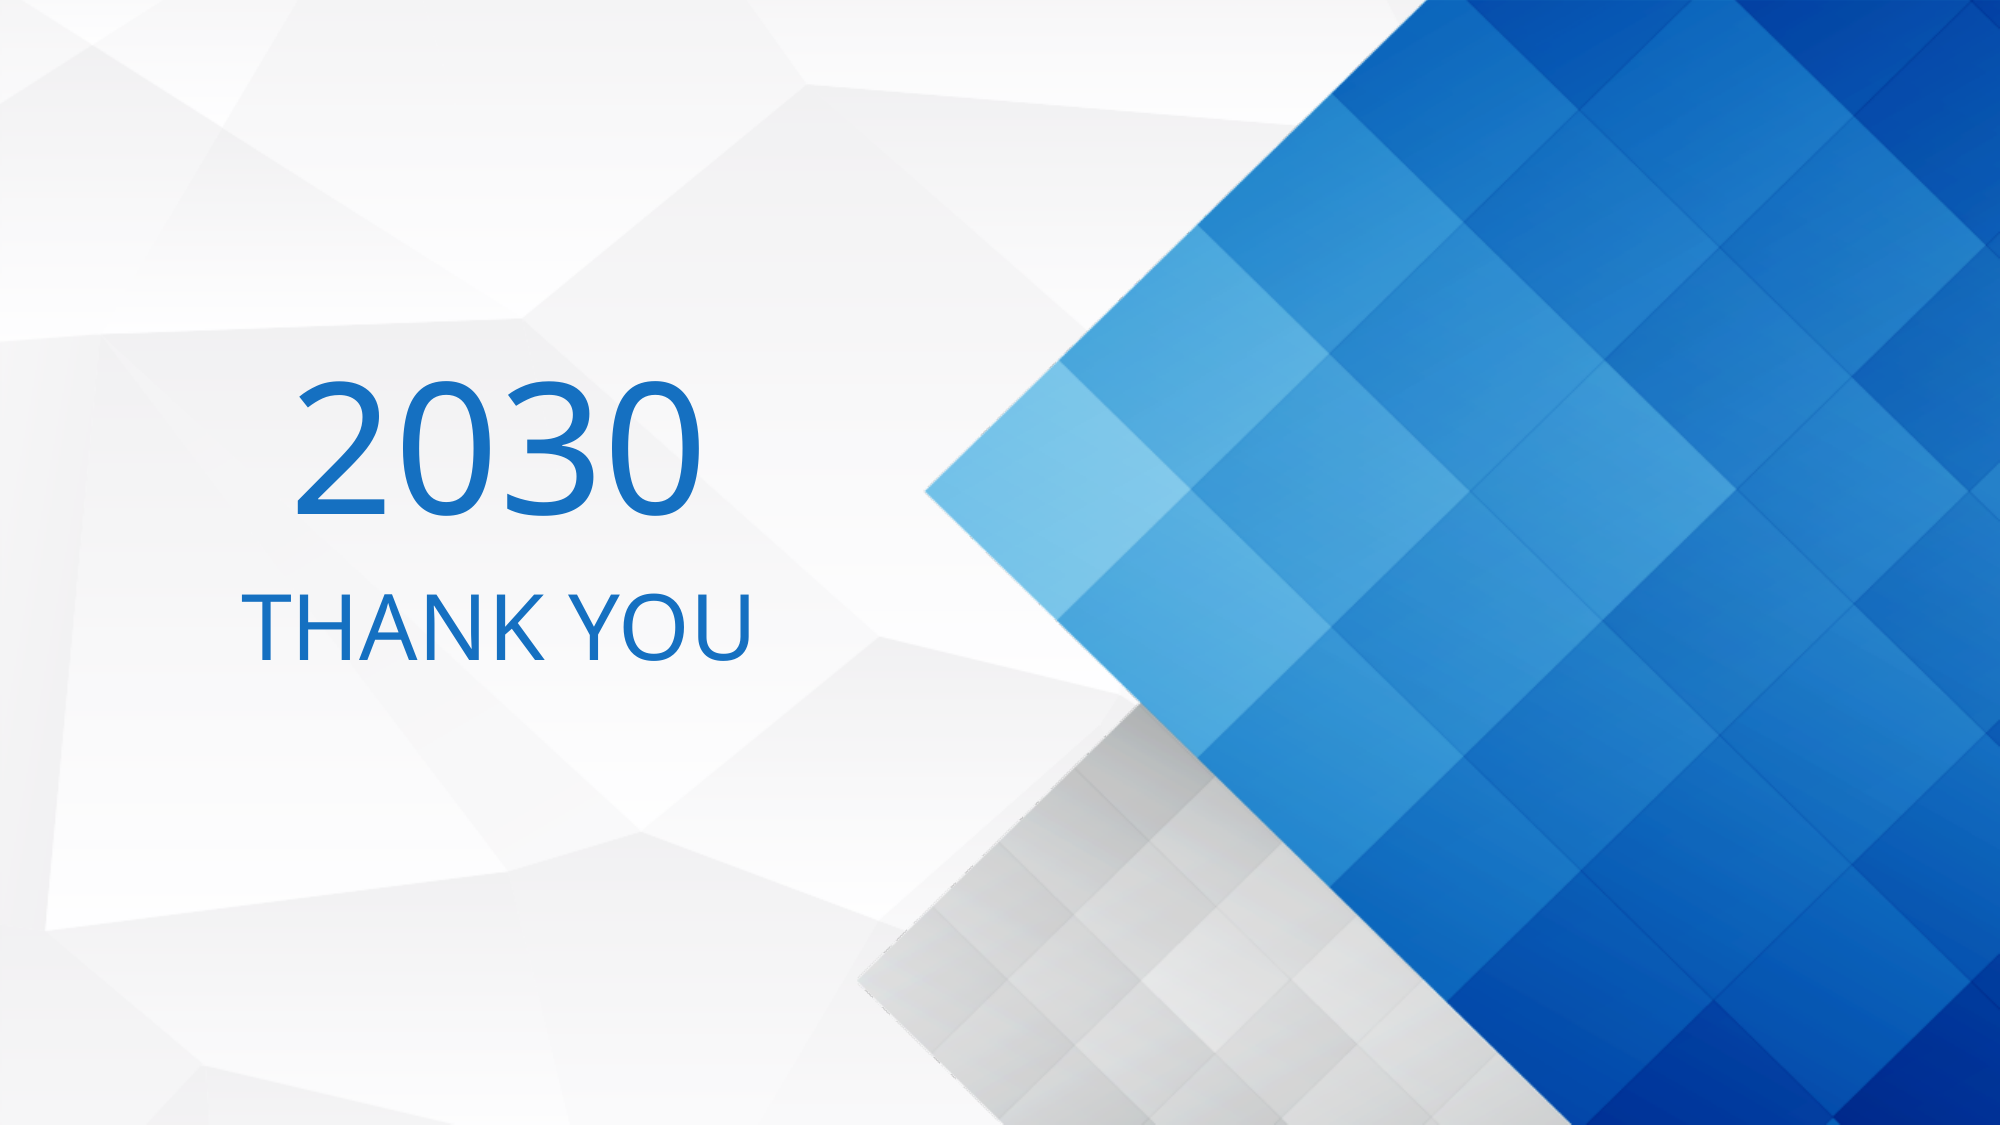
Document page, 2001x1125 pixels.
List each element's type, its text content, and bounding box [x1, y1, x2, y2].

text_box 2030 [112, 323, 886, 559]
text_box THANK YOU [70, 560, 929, 686]
picture [0, 0, 2000, 1125]
